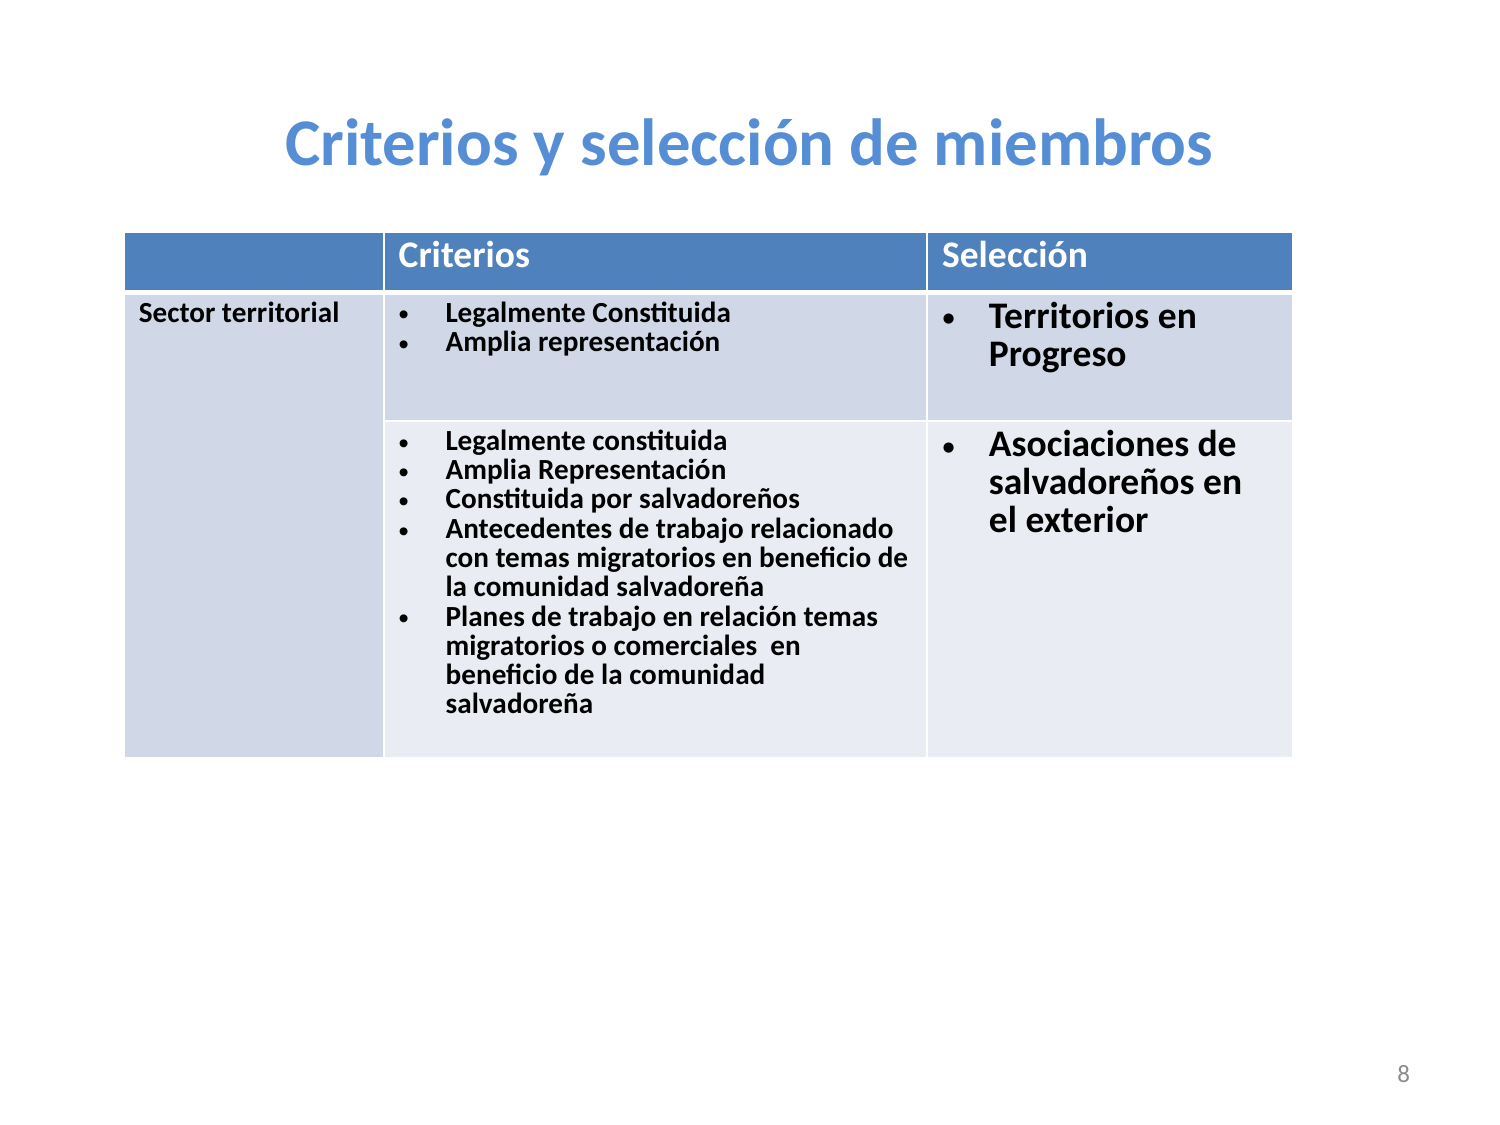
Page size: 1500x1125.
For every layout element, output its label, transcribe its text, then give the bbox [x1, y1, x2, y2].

table_cell Legalmente constituida Amplia Representación Constituida por salvadoreños Antecedentes de trabajo relacionado con temas migratorios en beneficio de la comunidad salvadoreña Planes de trabajo en relación temas migratorios o comerciales en beneficio de la comunidad salvadoreña [385, 422, 926, 757]
table_header [125, 233, 383, 290]
table_cell Sector territorial [125, 295, 383, 757]
table_header Selección [928, 233, 1292, 290]
table_cell Territorios en Progreso [928, 295, 1292, 420]
table_cell Asociaciones de salvadoreños en el exterior [928, 422, 1292, 757]
table_cell Legalmente Constituida Amplia representación [385, 295, 926, 420]
slide_number 8 [1074, 1042, 1425, 1103]
title Criterios y selección de miembros [75, 45, 1425, 233]
table_header Criterios [385, 233, 926, 290]
